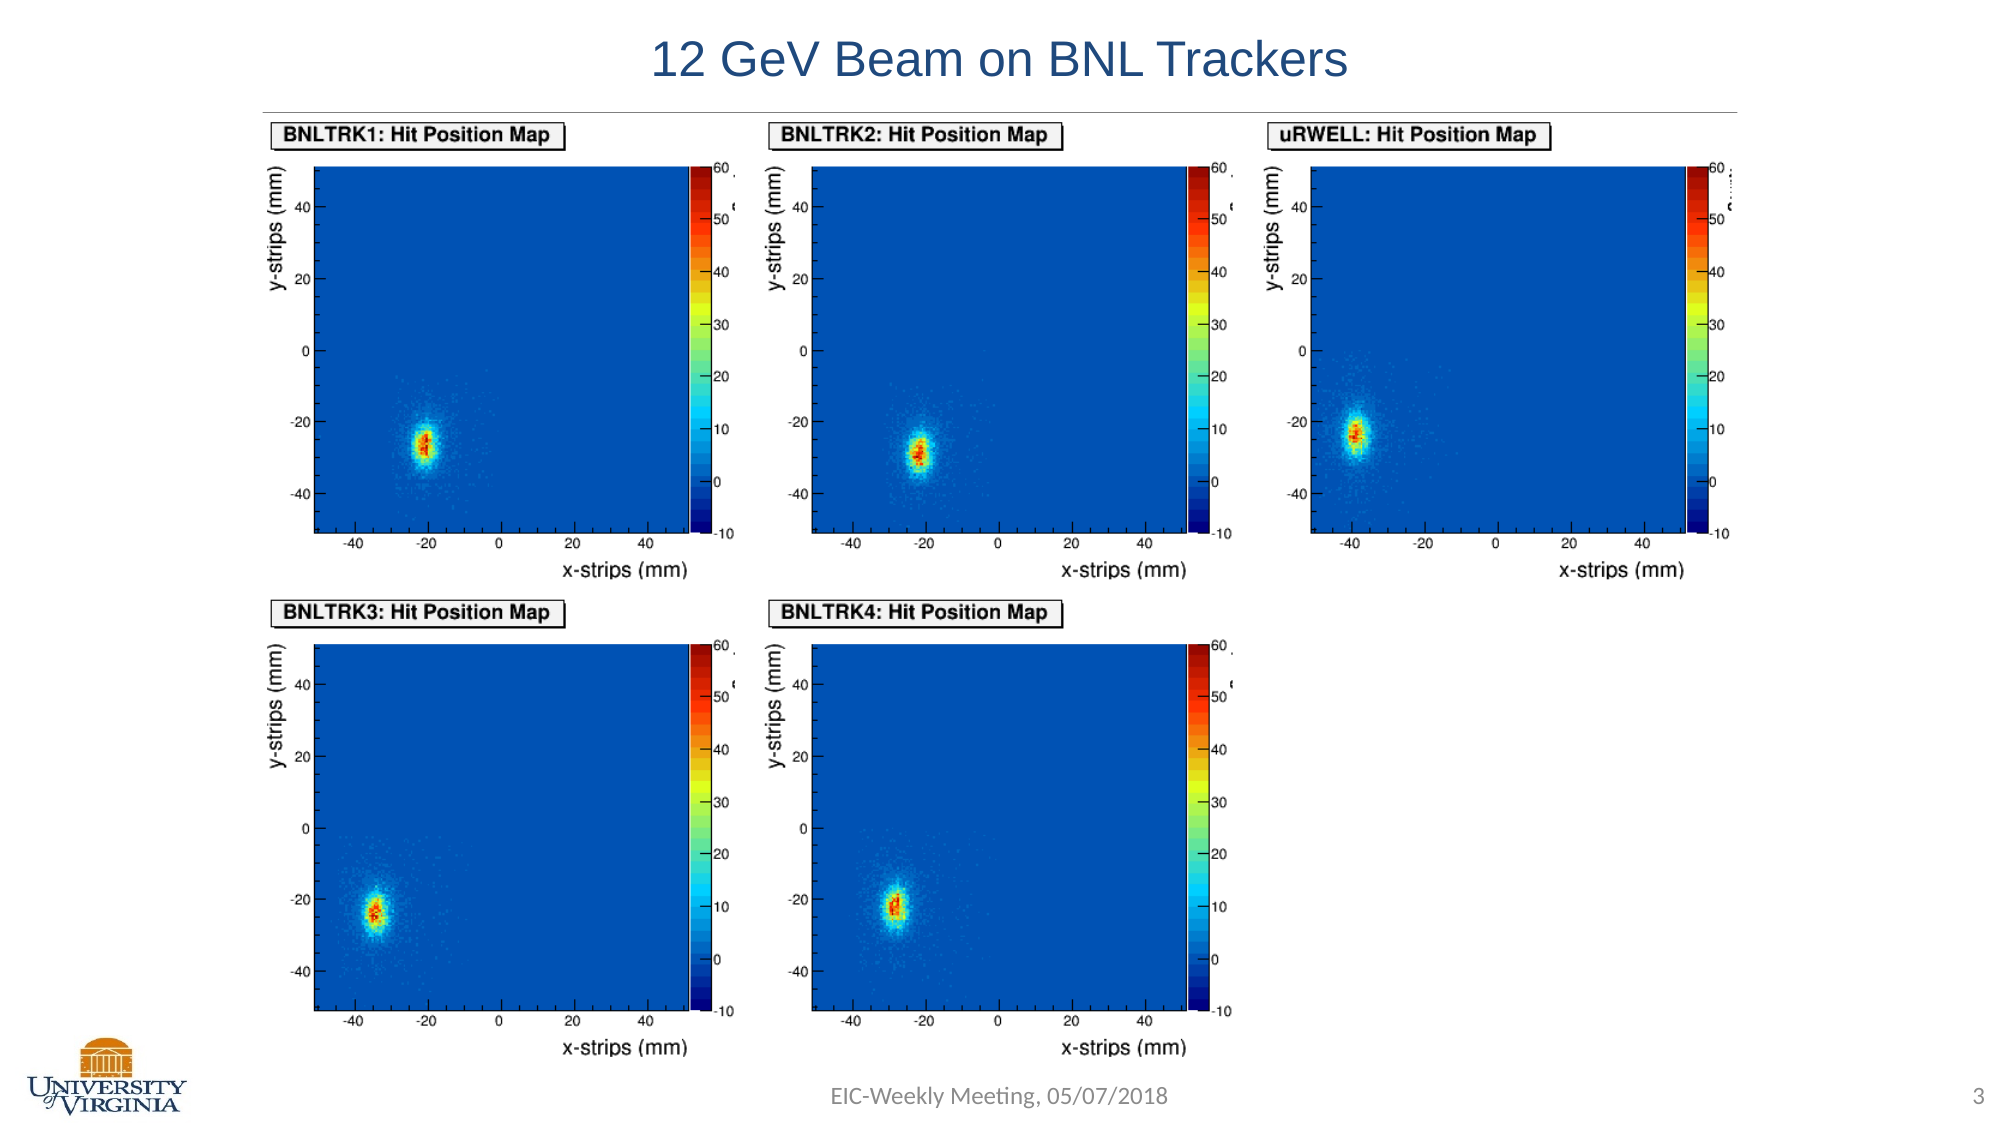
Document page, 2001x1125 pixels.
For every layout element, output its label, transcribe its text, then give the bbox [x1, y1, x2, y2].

footer EIC-Weekly Meeting, 05/07/2018 [737, 1072, 1263, 1125]
picture [262, 112, 1738, 1064]
picture [0, 1035, 200, 1125]
title 12 GeV Beam on BNL Trackers [0, 0, 2000, 113]
slide_number 3 [1650, 1065, 2000, 1125]
